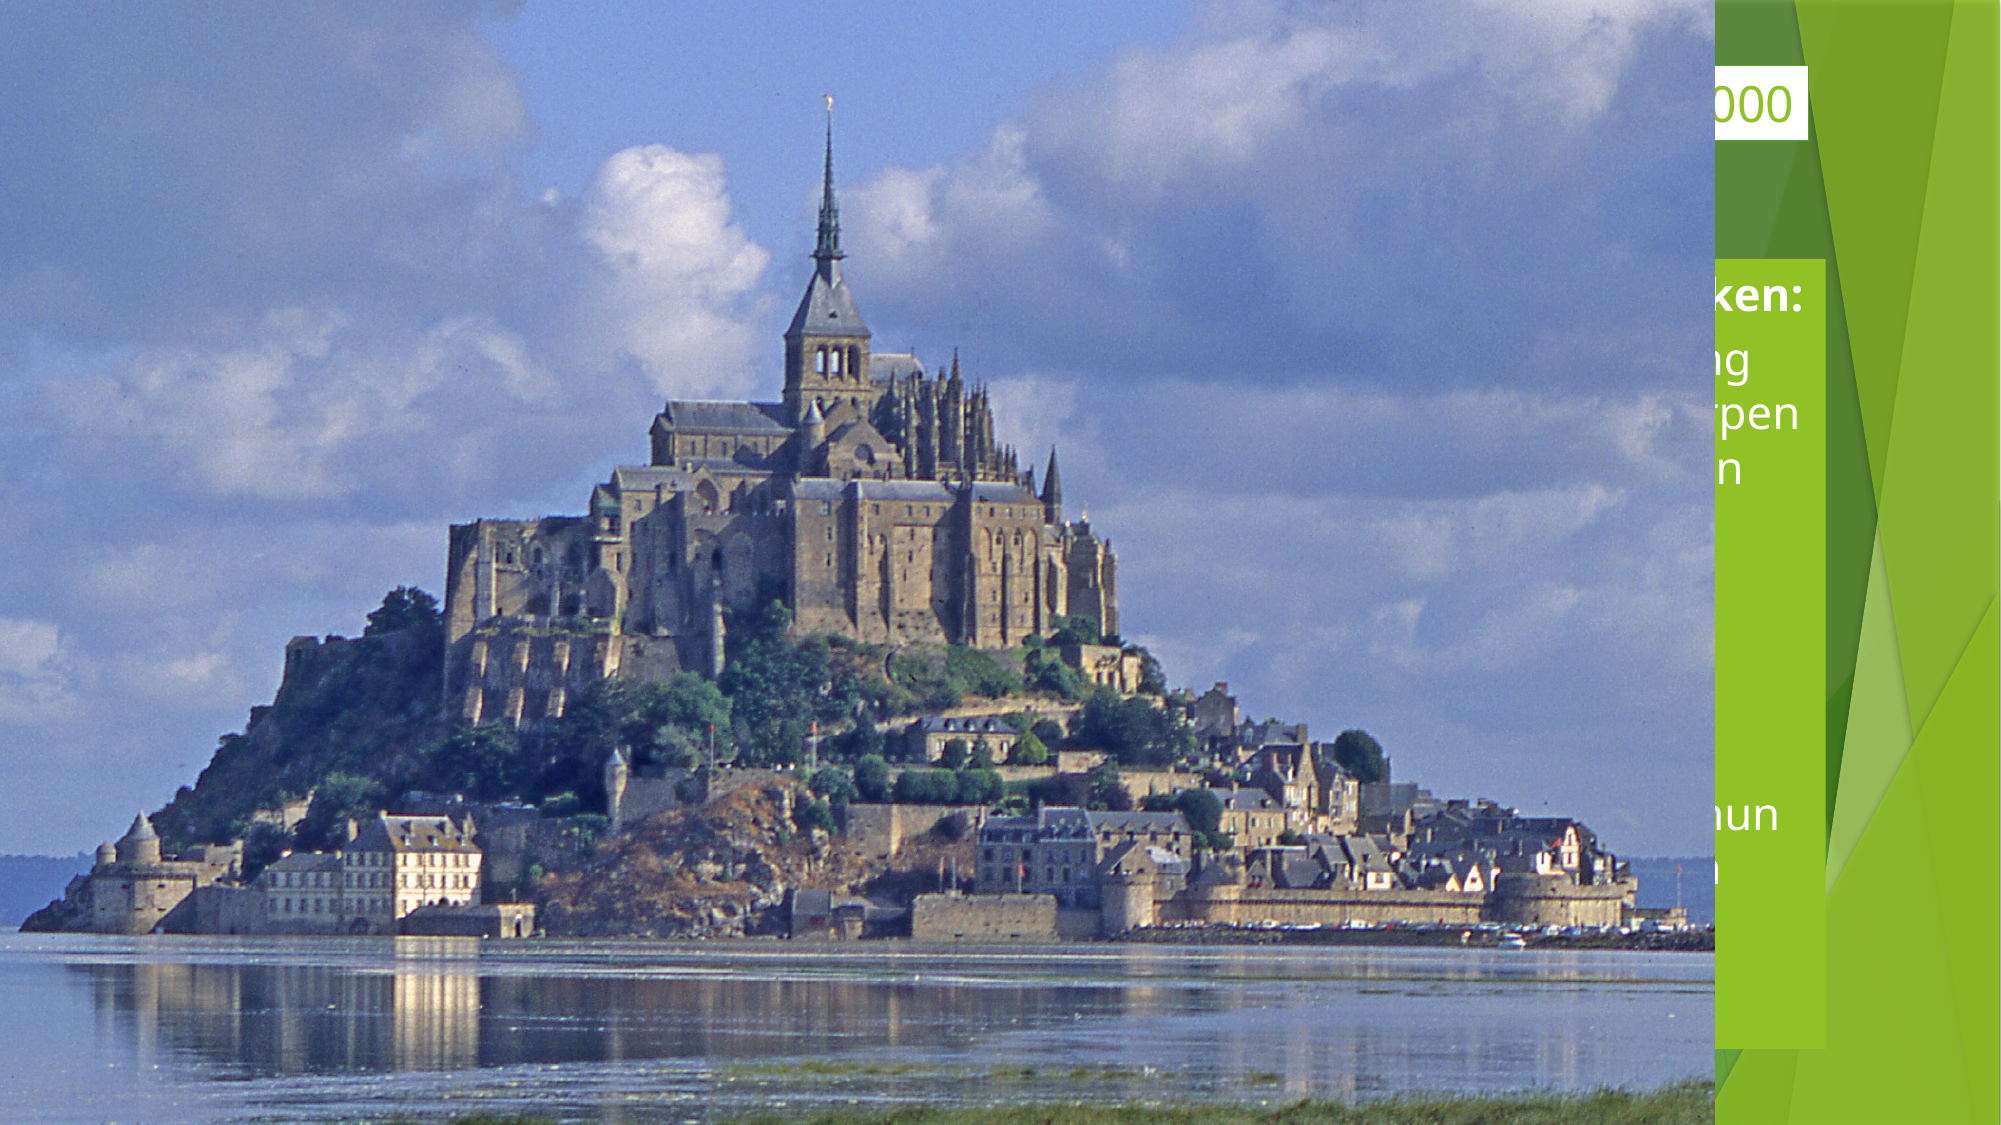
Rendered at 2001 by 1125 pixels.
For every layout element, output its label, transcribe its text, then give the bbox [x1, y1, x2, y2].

text_box Soorten Geestelijken: 1. Priesters: Leiding over de kerk in dorpen en steden. Zij gaven preken. 2. Monniken en nonnen: Leefden afgezonderd in kloosters. Vulden hun dag met bidden en werken (boeken overschrijven) [1720, 258, 1826, 1049]
text_box 500 – 1000 [1720, 65, 1809, 141]
picture [0, 0, 1716, 1125]
